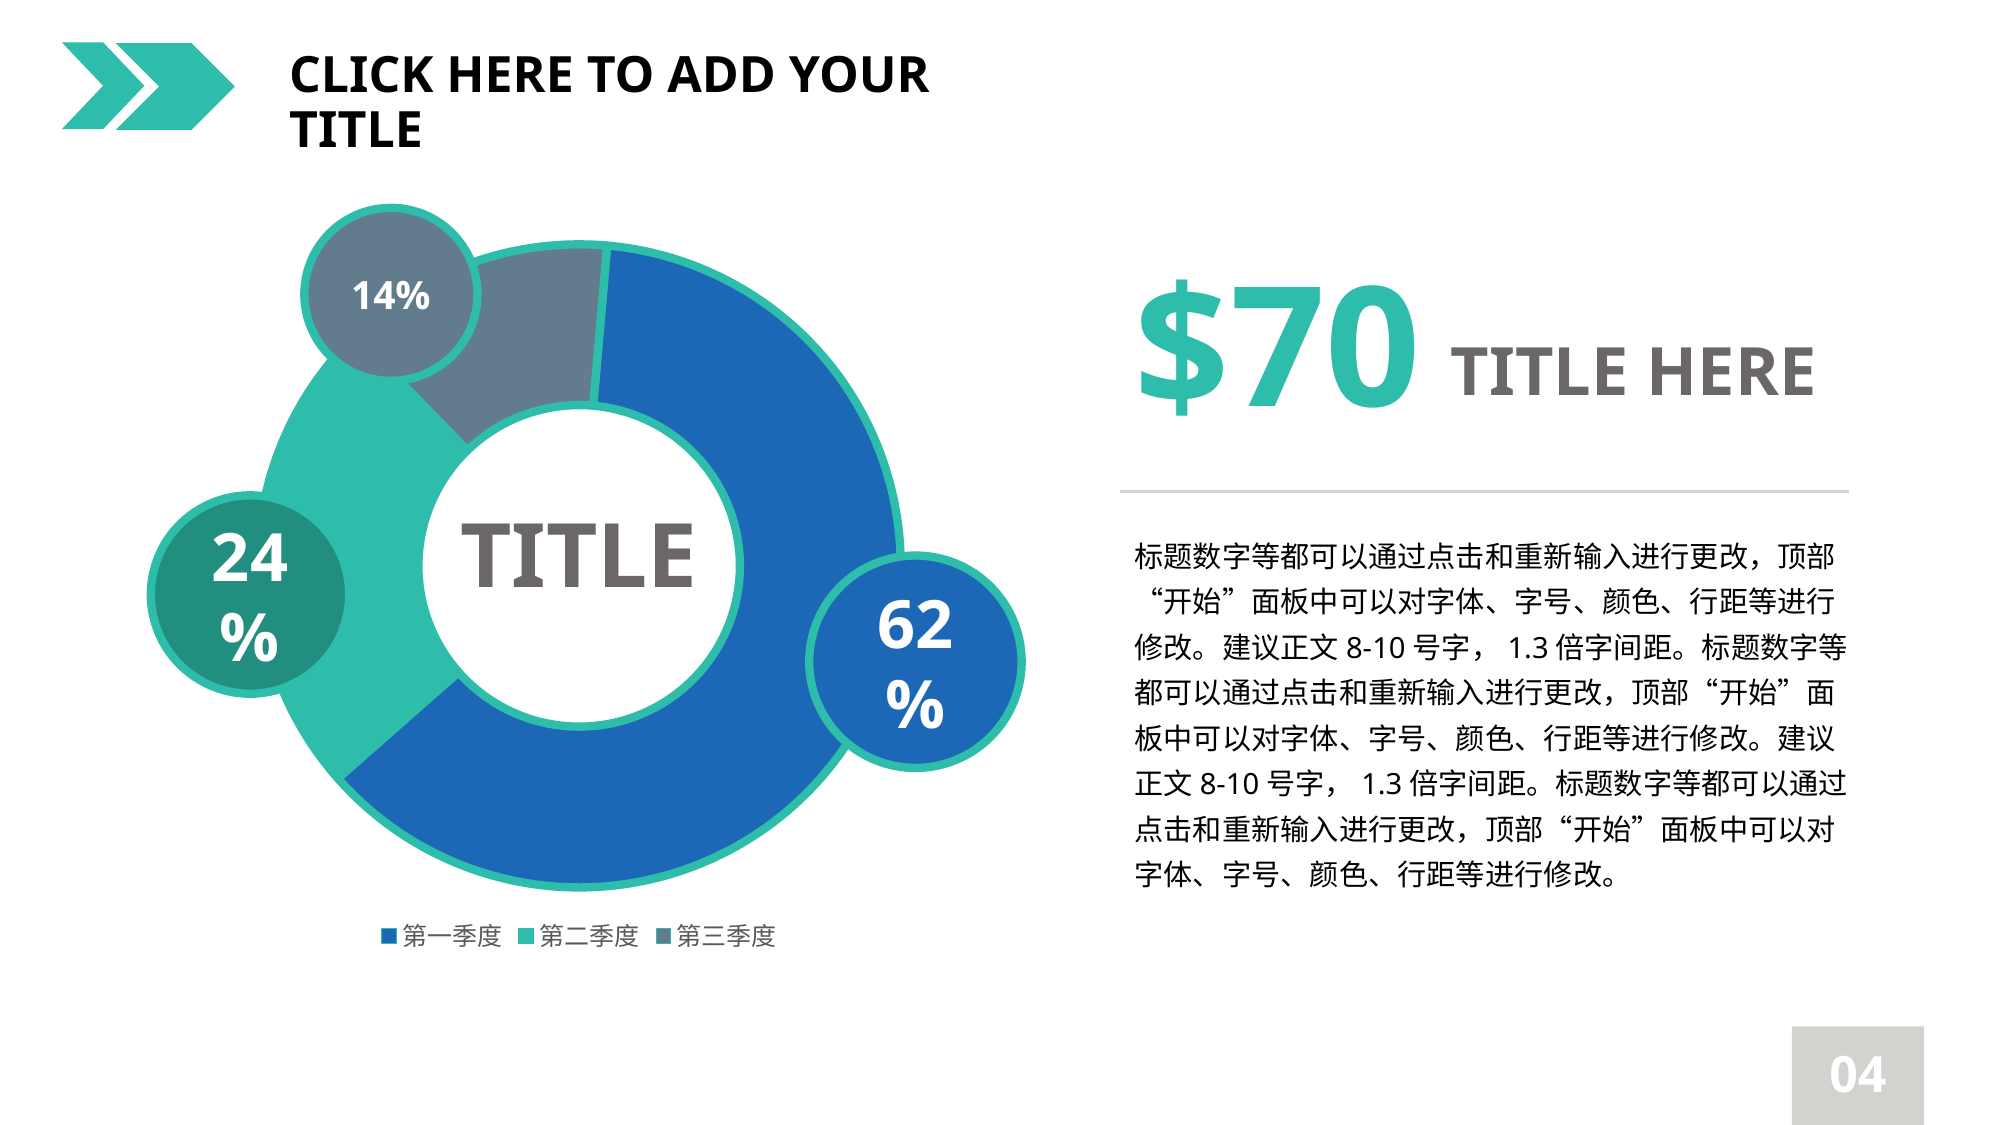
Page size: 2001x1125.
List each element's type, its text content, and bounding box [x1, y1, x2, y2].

list 04 [1791, 1026, 1924, 1125]
chart [0, 229, 1159, 960]
text_box $70 [1159, 232, 1436, 447]
text_box TITLE HERE [1436, 321, 1870, 417]
text_box 14% [332, 206, 450, 229]
list CLICK HERE TO ADD YOUR TITLE [274, 42, 1073, 130]
text_box 标题数字等都可以通过点击和重新输入进行更改，顶部“开始”面板中可以对字体、字号、颜色、行距等进行修改。建议正文8-10号字，1.3倍字间距。标题数字等都可以通过点击和重新输入进行更改，顶部“开始”面板中可以对字体、字号、颜色、行距等进行修改。建议正文8-10号字，1.3倍字间距。标题数字等都可以通过点击和重新输入进行更改，顶部“开始”面板中可以对字体、字号、颜色、行距等进行修改。 [1159, 520, 1870, 899]
